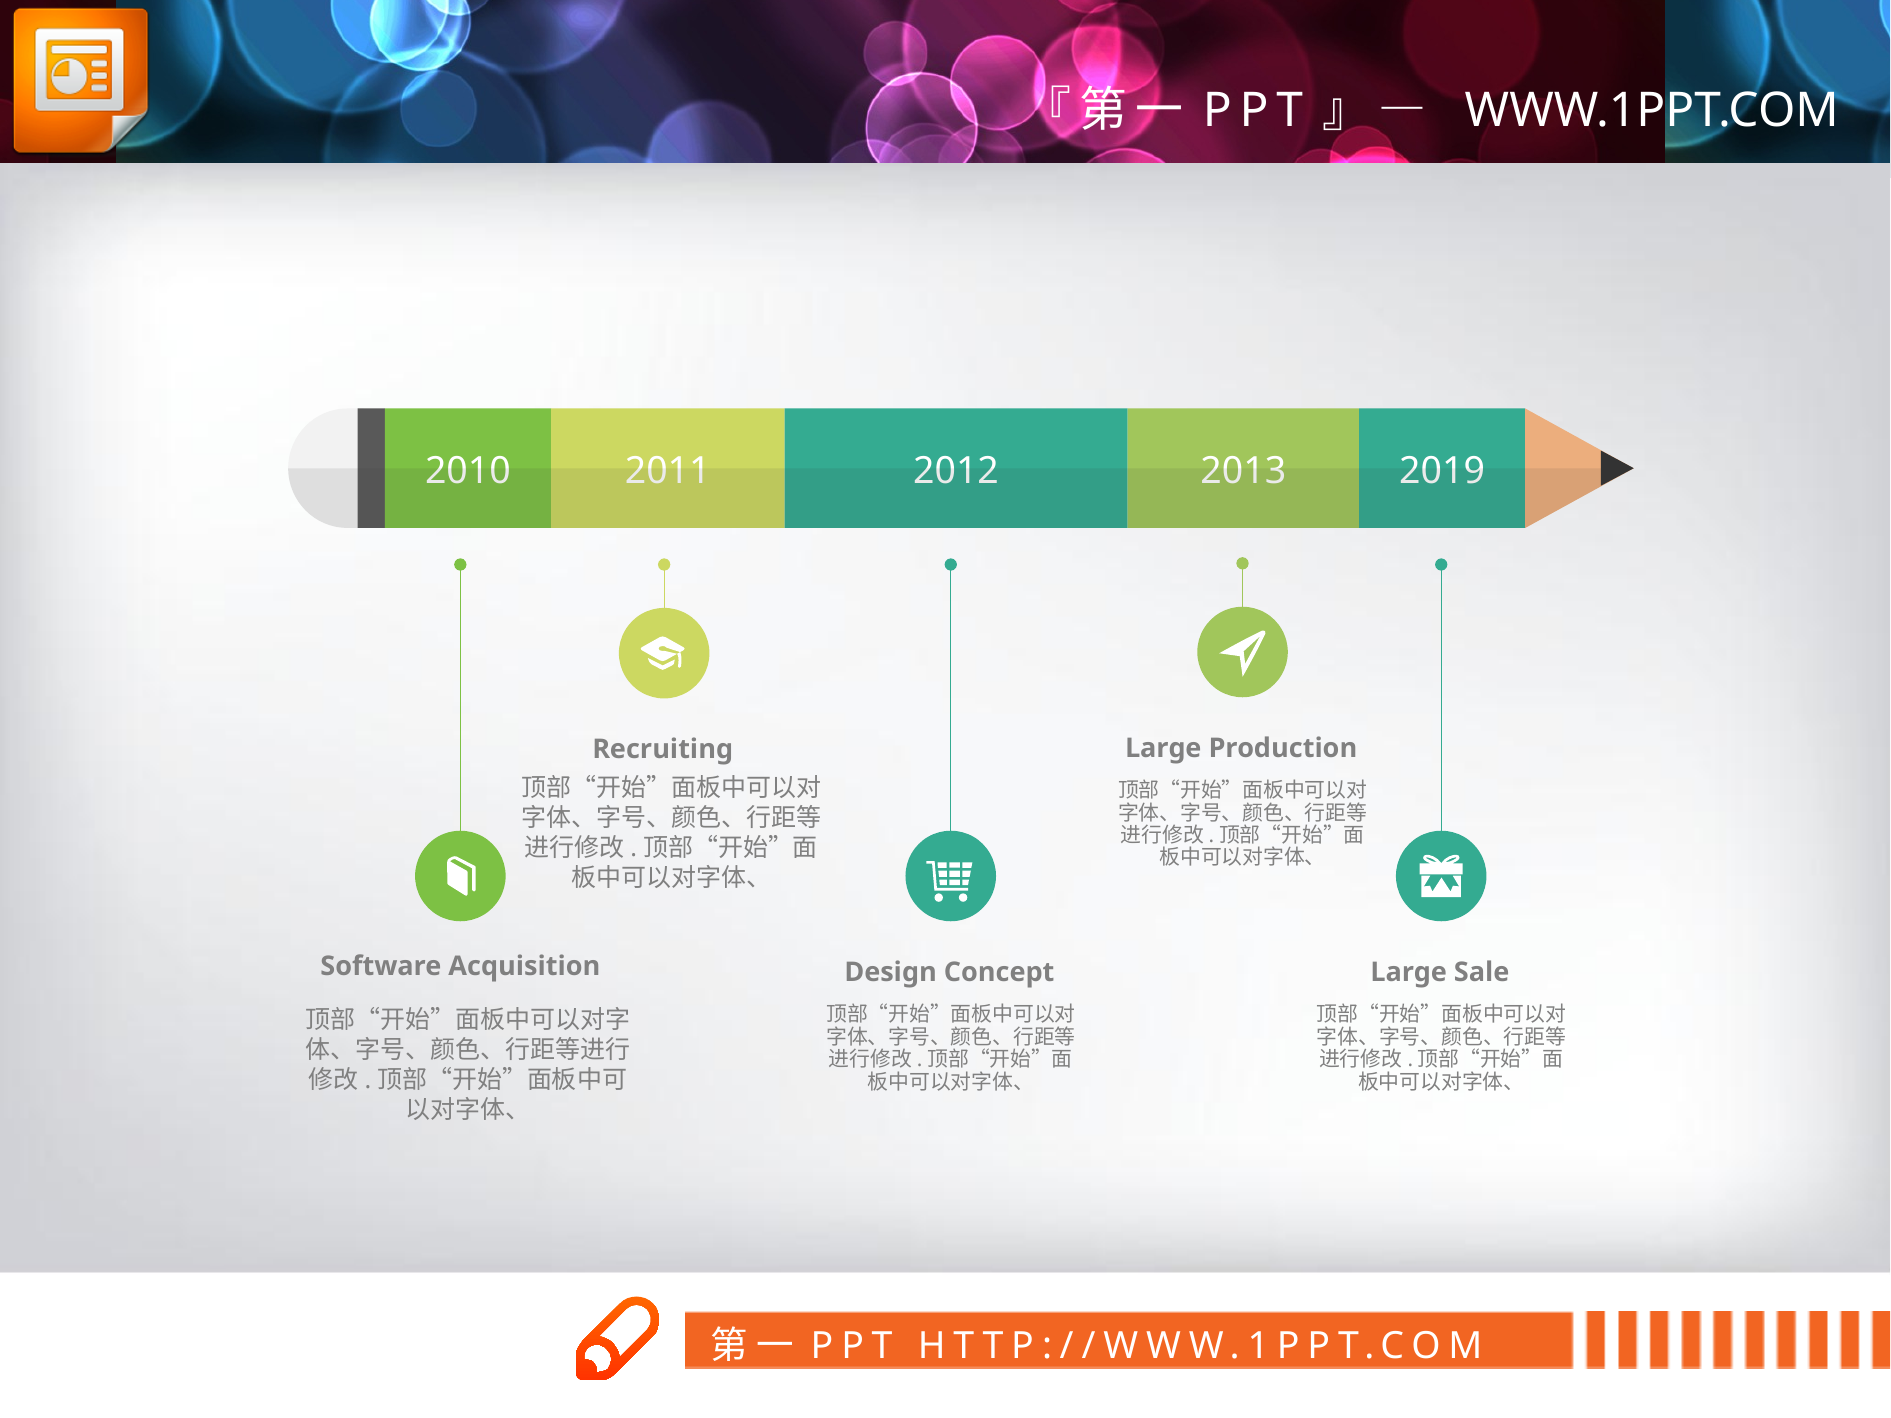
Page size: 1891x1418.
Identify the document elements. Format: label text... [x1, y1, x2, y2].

picture [685, 1311, 1891, 1369]
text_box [384, 408, 548, 529]
text_box 顶部“开始”面板中可以对字体、字号、颜色、行距等进行修改.顶部“开始”面板中可以对字体、 [303, 1003, 633, 1134]
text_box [414, 564, 506, 922]
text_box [1524, 408, 1634, 529]
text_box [784, 408, 1125, 529]
text_box 顶部“开始”面板中可以对字体、字号、颜色、行距等进行修改.顶部“开始”面板中可以对字体、 [1116, 779, 1369, 867]
text_box Design Concept [822, 957, 1076, 996]
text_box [1395, 564, 1487, 922]
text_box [618, 564, 710, 699]
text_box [926, 860, 973, 903]
text_box Software Acquisition [271, 951, 649, 996]
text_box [1197, 563, 1289, 698]
text_box 顶部“开始”面板中可以对字体、字号、颜色、行距等进行修改.顶部“开始”面板中可以对字体、 [1315, 1003, 1568, 1091]
text_box Recruiting [535, 735, 790, 773]
text_box 顶部“开始”面板中可以对字体、字号、颜色、行距等进行修改.顶部“开始”面板中可以对字体、 [824, 1003, 1077, 1091]
picture [0, 0, 1891, 1275]
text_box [905, 564, 997, 922]
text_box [287, 408, 382, 529]
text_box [1358, 408, 1522, 529]
text_box Large Sale [1313, 957, 1567, 996]
text_box 顶部“开始”面板中可以对字体、字号、颜色、行距等进行修改.顶部“开始”面板中可以对字体、 [517, 771, 825, 934]
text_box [550, 408, 782, 529]
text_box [1127, 408, 1356, 529]
text_box Large Production [1114, 733, 1368, 772]
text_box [1419, 854, 1463, 898]
